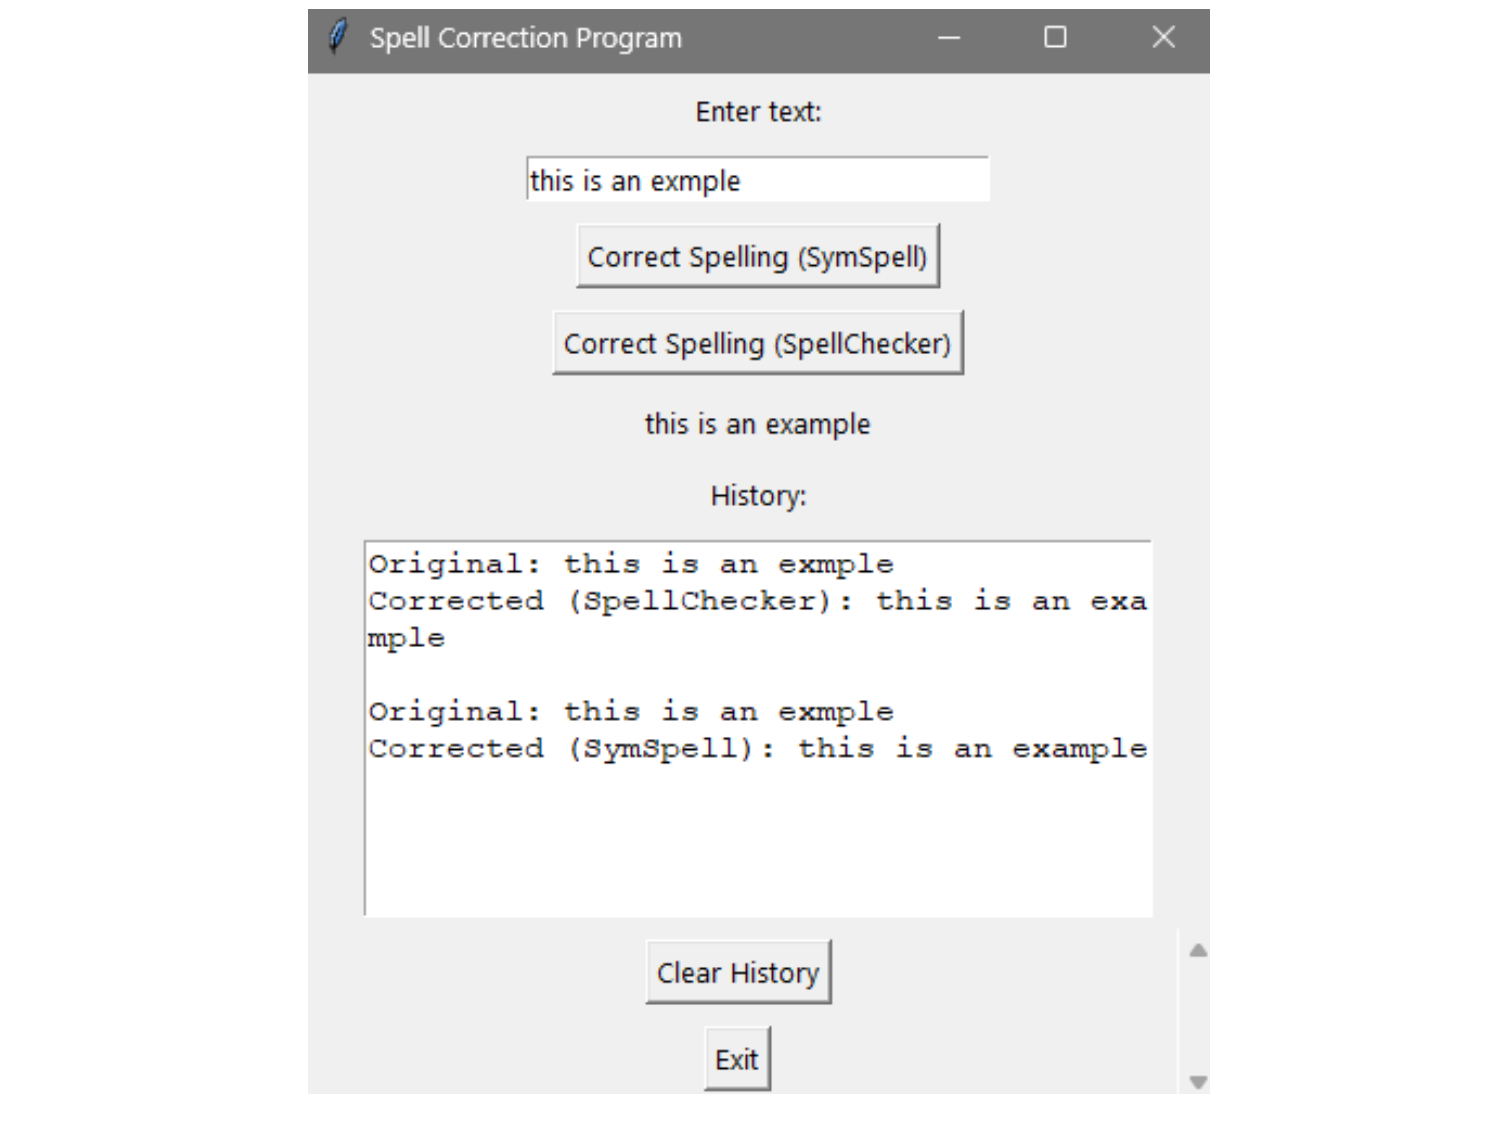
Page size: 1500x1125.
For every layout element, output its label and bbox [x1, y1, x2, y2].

list [308, 9, 1211, 1094]
